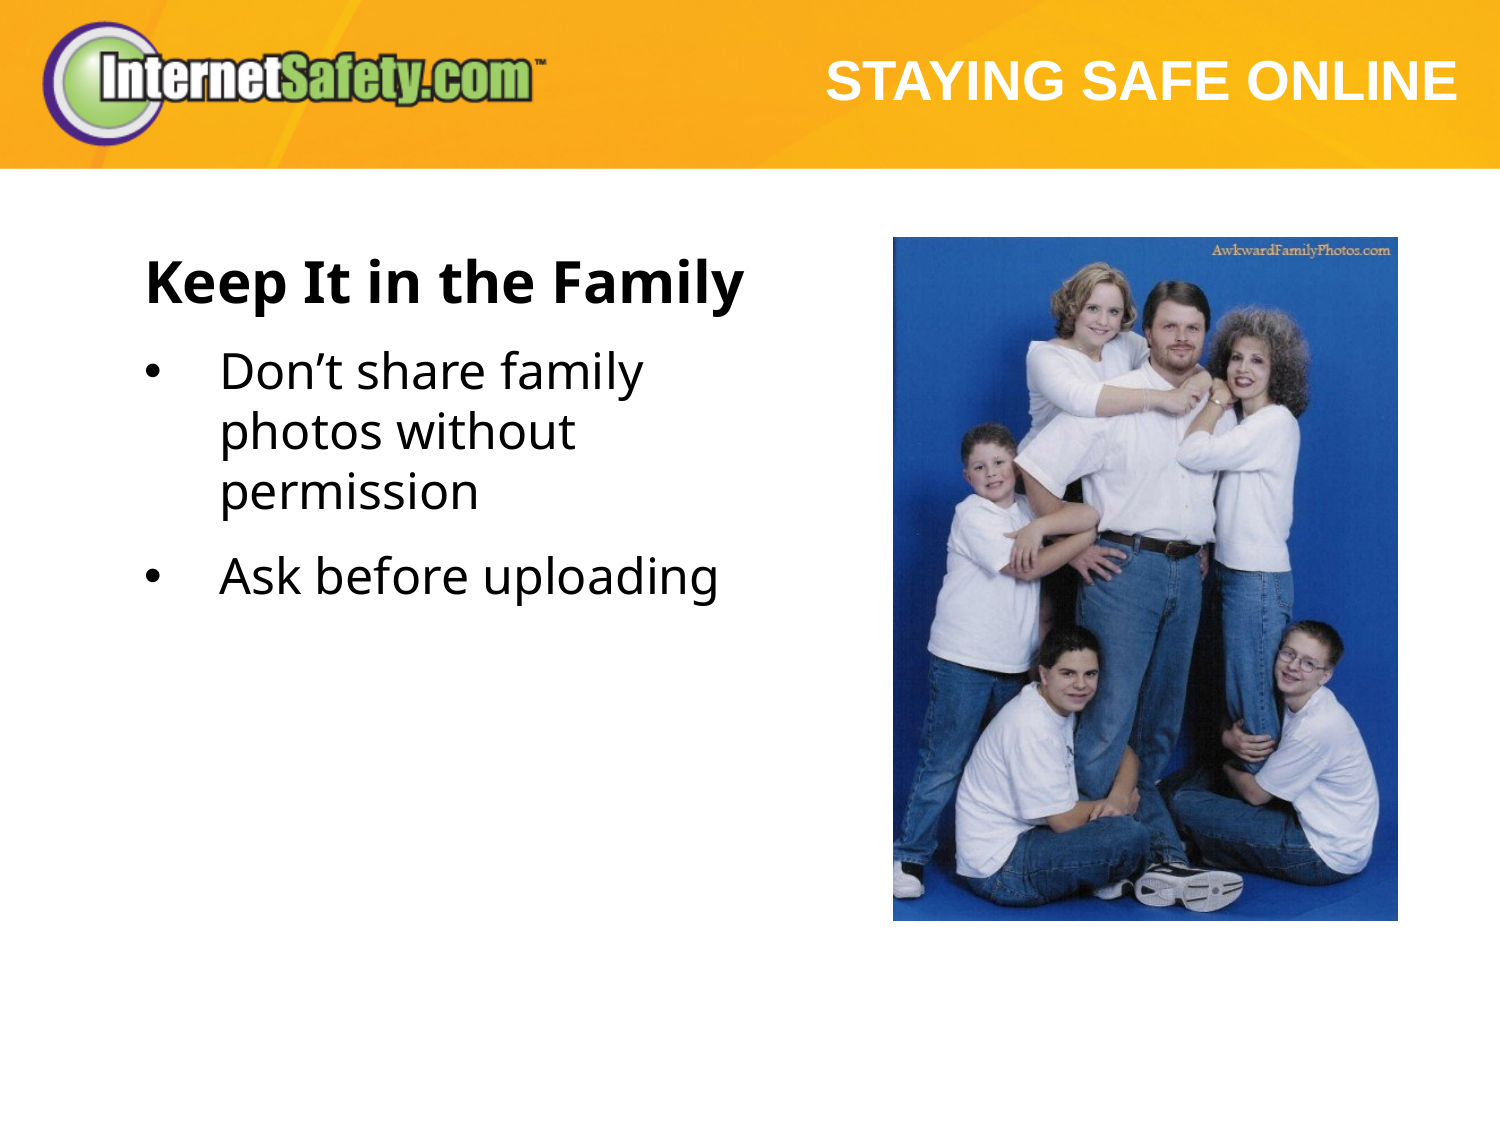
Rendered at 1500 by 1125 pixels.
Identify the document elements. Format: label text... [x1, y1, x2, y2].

text_box Keep It in the Family Don’t share family photos without permission Ask before uploading [129, 237, 824, 1031]
text_box Staying safe online [564, 36, 1474, 119]
picture [0, 0, 1500, 1125]
